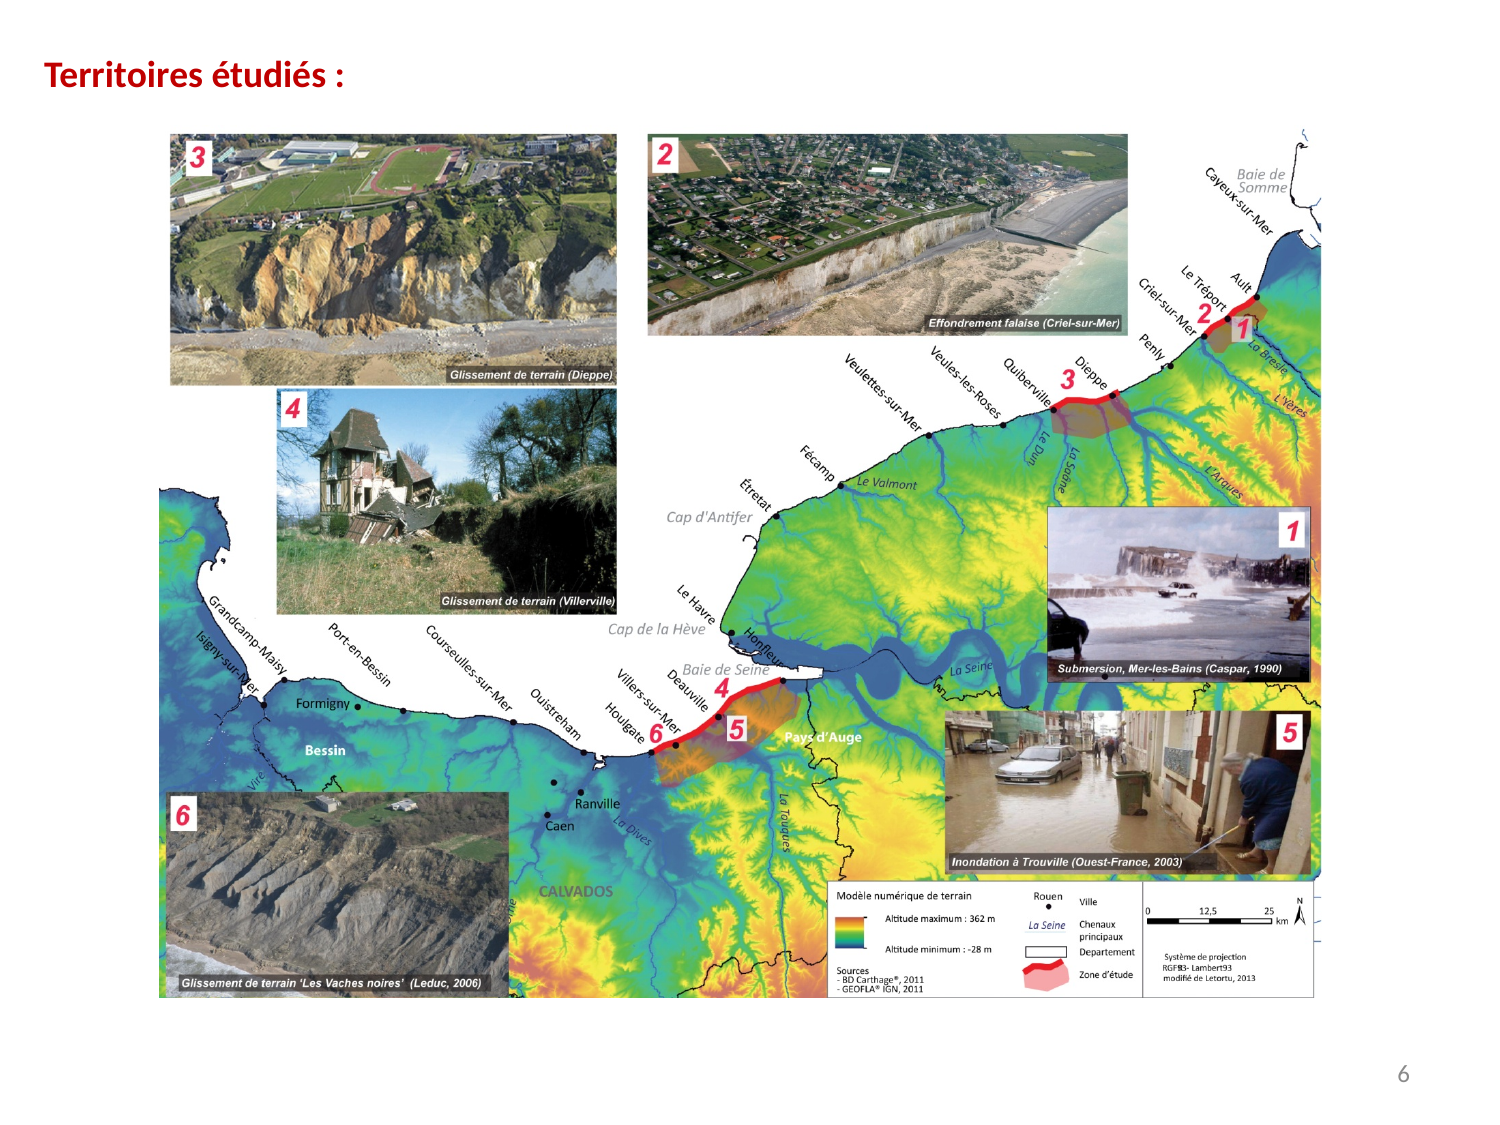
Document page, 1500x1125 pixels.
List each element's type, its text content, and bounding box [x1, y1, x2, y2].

slide_number 6 [1074, 1042, 1425, 1103]
picture [159, 125, 1323, 999]
text_box Territoires étudiés : [29, 42, 1471, 103]
